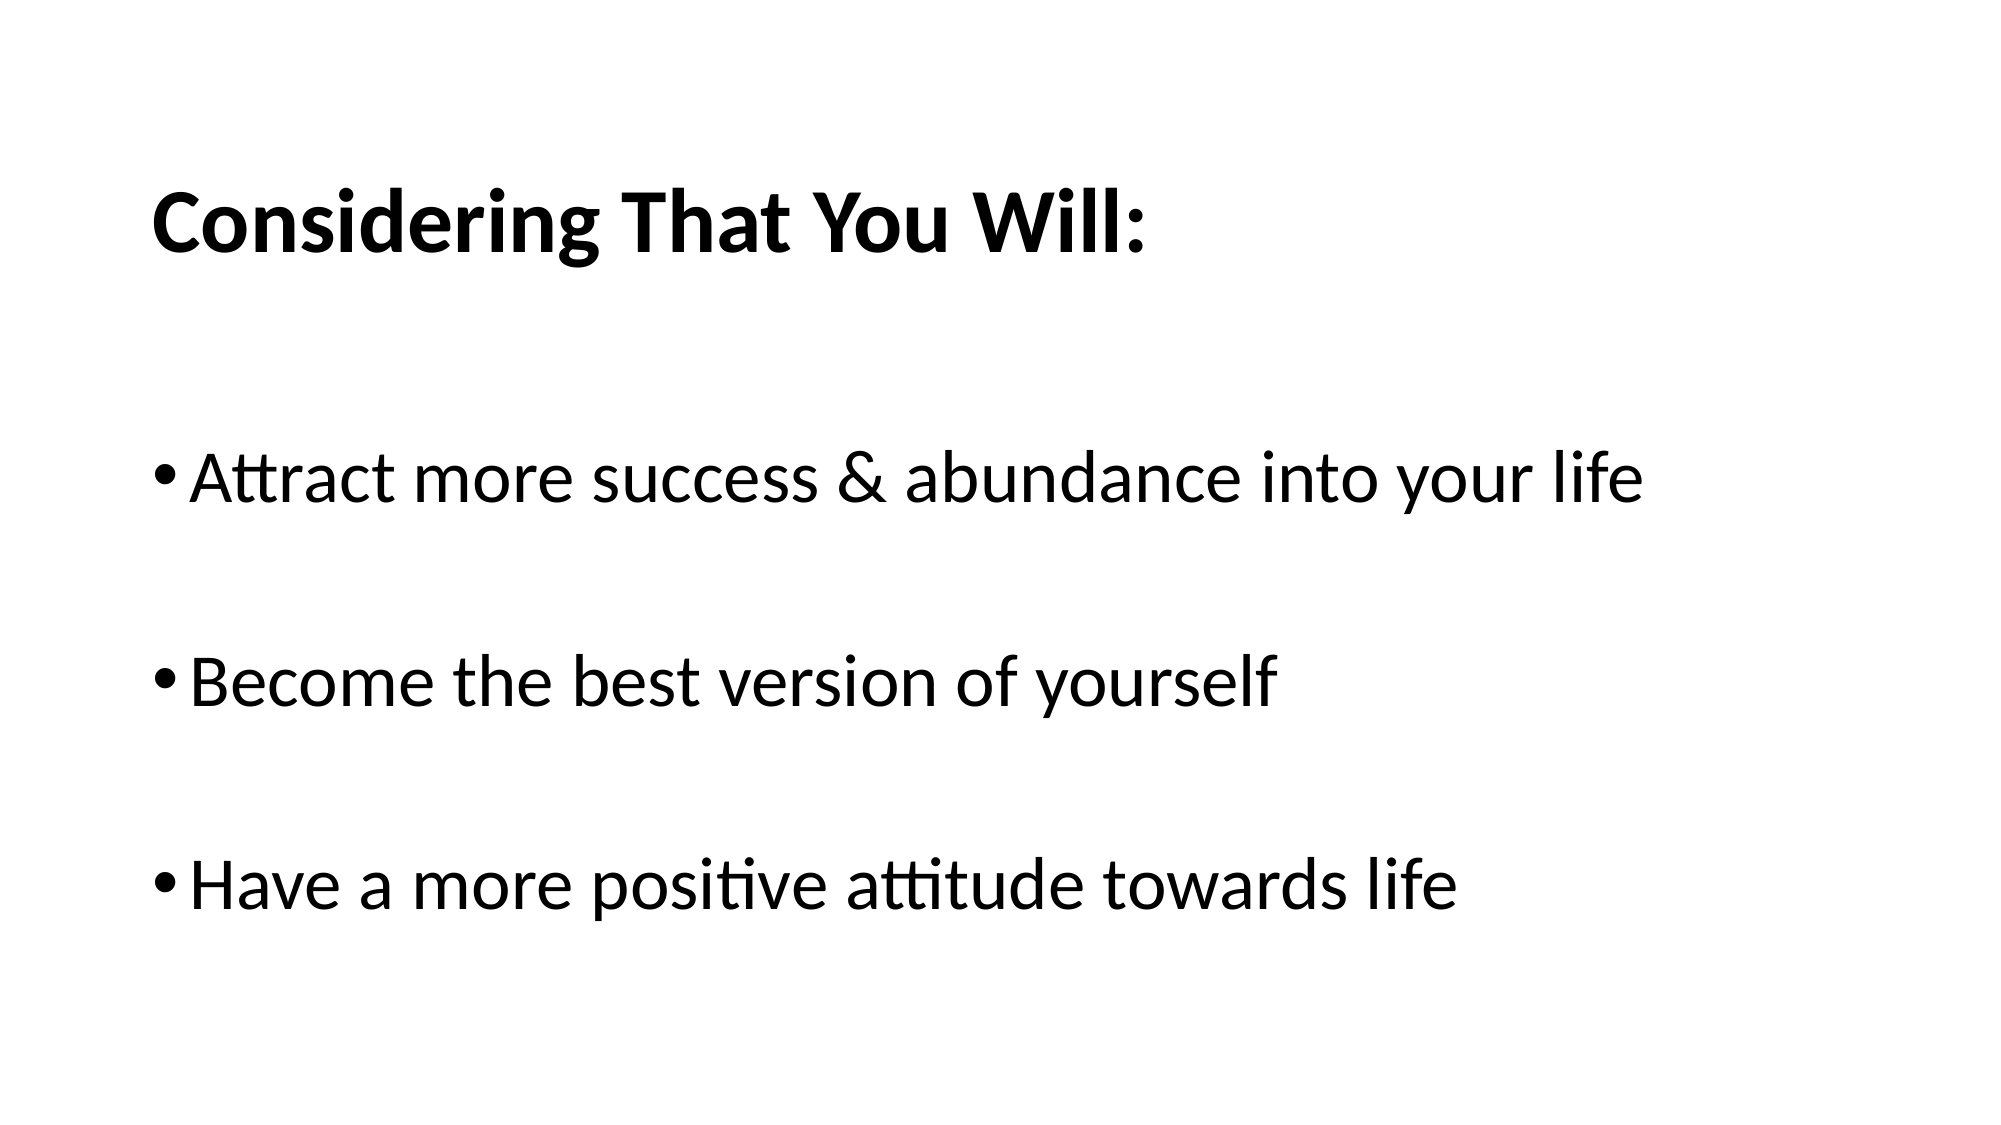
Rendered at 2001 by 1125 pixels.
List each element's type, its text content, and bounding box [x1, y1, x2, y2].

title Considering That You Will: [137, 169, 1863, 387]
list Attract more success & abundance into your life Become the best version of yourself Have a more positive attitude towards life [137, 430, 1863, 1094]
